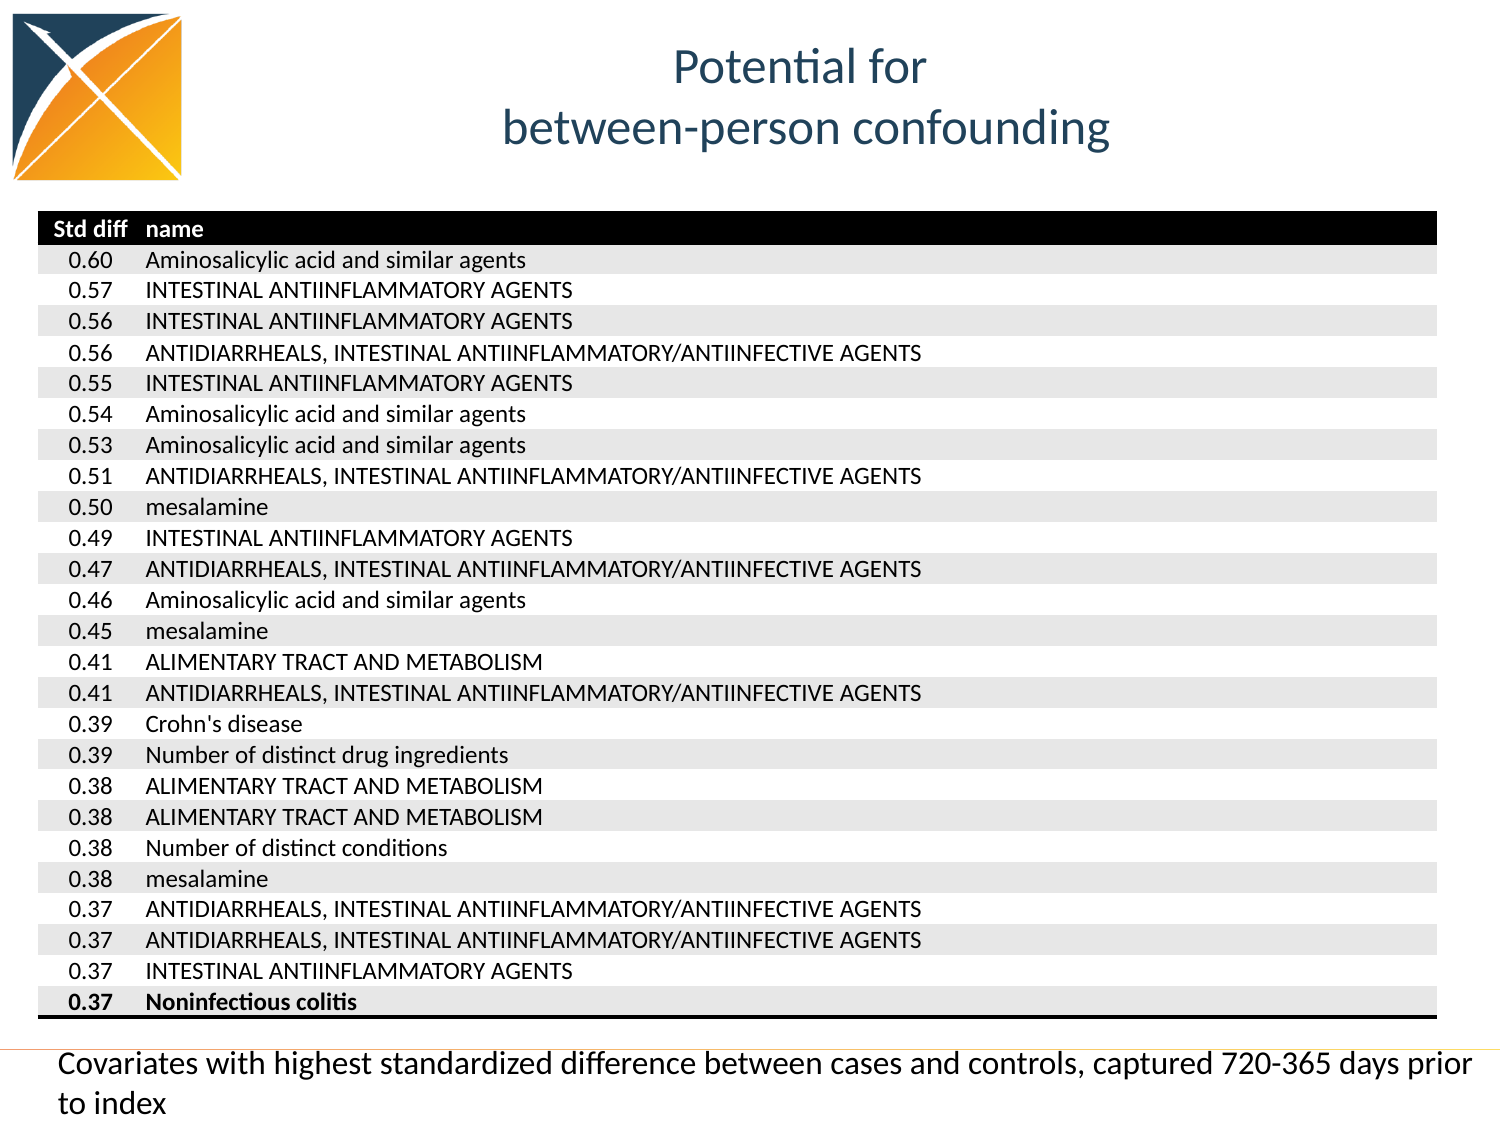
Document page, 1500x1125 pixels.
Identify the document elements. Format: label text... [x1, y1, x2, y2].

table_cell Noninfectious colitis [144, 986, 1437, 1015]
table_cell Crohn's disease [144, 708, 1437, 739]
table_cell Aminosalicylic acid and similar agents [144, 584, 1437, 615]
table_cell 0.49 [38, 522, 144, 553]
table_header name [144, 214, 1437, 242]
table_cell INTESTINAL ANTIINFLAMMATORY AGENTS [144, 367, 1437, 398]
table_cell 0.50 [38, 491, 144, 522]
table_cell ANTIDIARRHEALS, INTESTINAL ANTIINFLAMMATORY/ANTIINFECTIVE AGENTS [144, 677, 1437, 708]
table_cell Number of distinct drug ingredients [144, 739, 1437, 769]
table_cell 0.56 [38, 336, 144, 367]
table_cell Aminosalicylic acid and similar agents [144, 398, 1437, 429]
table_cell 0.54 [38, 398, 144, 429]
table_cell 0.57 [38, 274, 144, 305]
table_cell 0.38 [38, 831, 144, 862]
table_cell 0.46 [38, 584, 144, 615]
table_cell 0.56 [38, 305, 144, 336]
table_cell 0.37 [38, 986, 144, 1015]
table_cell 0.38 [38, 769, 144, 800]
table_cell 0.37 [38, 955, 144, 986]
table_cell 0.39 [38, 708, 144, 739]
table_header Std diff [38, 214, 144, 242]
table_cell 0.45 [38, 615, 144, 646]
table_cell INTESTINAL ANTIINFLAMMATORY AGENTS [144, 305, 1437, 336]
table_cell mesalamine [144, 862, 1437, 893]
table_cell 0.41 [38, 677, 144, 708]
picture [0, 0, 206, 200]
table_cell ALIMENTARY TRACT AND METABOLISM [144, 769, 1437, 800]
table_cell 0.38 [38, 800, 144, 831]
table_cell ANTIDIARRHEALS, INTESTINAL ANTIINFLAMMATORY/ANTIINFECTIVE AGENTS [144, 553, 1437, 584]
table_cell Aminosalicylic acid and similar agents [144, 245, 1437, 274]
table_cell INTESTINAL ANTIINFLAMMATORY AGENTS [144, 955, 1437, 986]
table_cell 0.55 [38, 367, 144, 398]
table_cell ANTIDIARRHEALS, INTESTINAL ANTIINFLAMMATORY/ANTIINFECTIVE AGENTS [144, 893, 1437, 924]
table_cell 0.53 [38, 429, 144, 460]
text_box [0, 1047, 43, 1125]
table_cell 0.60 [38, 245, 144, 274]
table_cell INTESTINAL ANTIINFLAMMATORY AGENTS [144, 274, 1437, 305]
table_cell 0.39 [38, 739, 144, 769]
table_cell 0.51 [38, 460, 144, 491]
title Potential for between-person confounding [187, 24, 1425, 163]
table_cell ANTIDIARRHEALS, INTESTINAL ANTIINFLAMMATORY/ANTIINFECTIVE AGENTS [144, 924, 1437, 955]
table_cell 0.37 [38, 893, 144, 924]
table_cell ALIMENTARY TRACT AND METABOLISM [144, 800, 1437, 831]
table_cell INTESTINAL ANTIINFLAMMATORY AGENTS [144, 522, 1437, 553]
table_cell 0.37 [38, 924, 144, 955]
table_cell Aminosalicylic acid and similar agents [144, 429, 1437, 460]
table_cell Number of distinct conditions [144, 831, 1437, 862]
table_cell ANTIDIARRHEALS, INTESTINAL ANTIINFLAMMATORY/ANTIINFECTIVE AGENTS [144, 460, 1437, 491]
table_cell 0.41 [38, 646, 144, 677]
table_cell ALIMENTARY TRACT AND METABOLISM [144, 646, 1437, 677]
table_cell mesalamine [144, 491, 1437, 522]
table_cell 0.47 [38, 553, 144, 584]
table_cell mesalamine [144, 615, 1437, 646]
text_box Covariates with highest standardized difference between cases and controls, captured 720-365 days prior to index [43, 1034, 1500, 1125]
table_cell ANTIDIARRHEALS, INTESTINAL ANTIINFLAMMATORY/ANTIINFECTIVE AGENTS [144, 336, 1437, 367]
table_cell 0.38 [38, 862, 144, 893]
